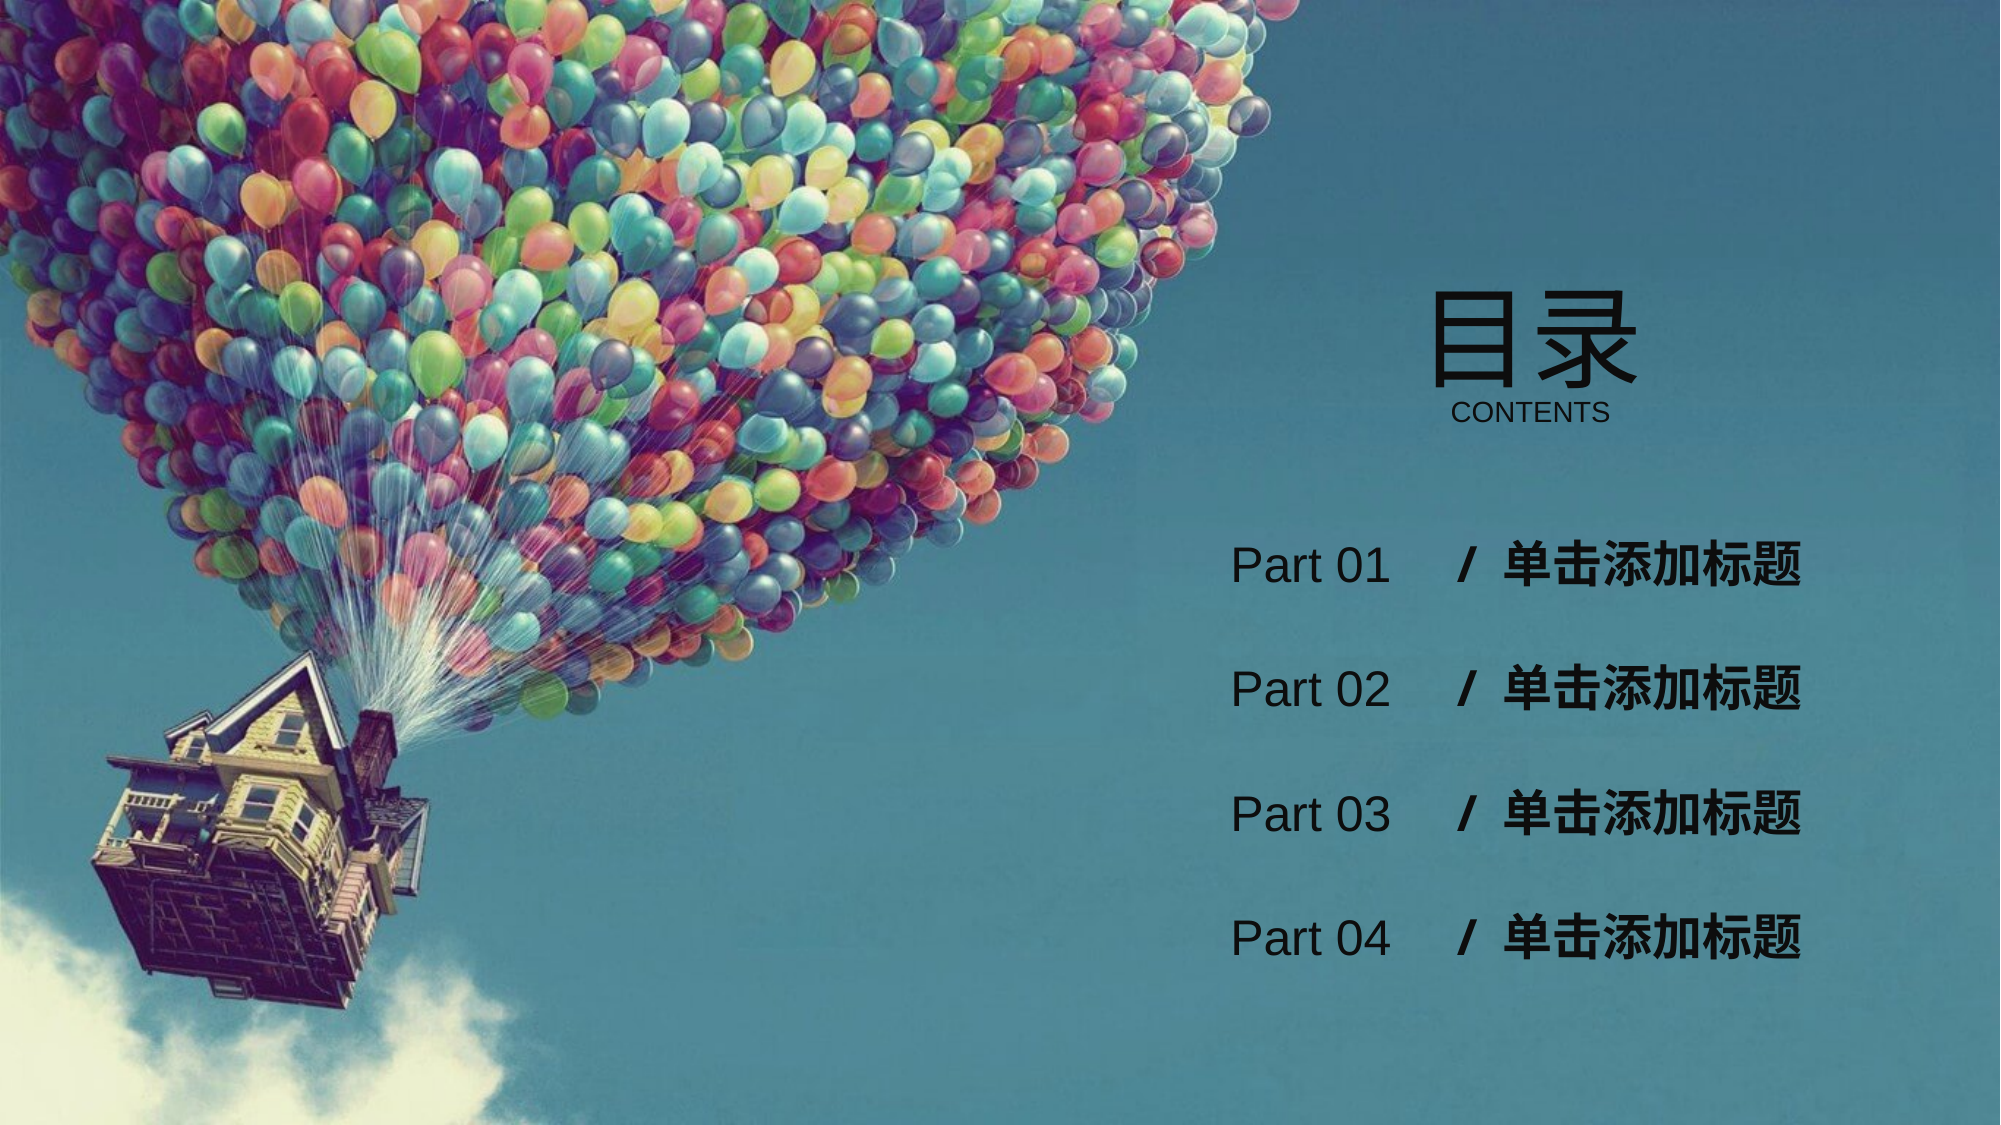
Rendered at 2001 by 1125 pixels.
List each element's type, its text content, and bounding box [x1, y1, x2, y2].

text_box Part 02 [1215, 649, 1478, 725]
text_box Part 03 [1215, 774, 1478, 849]
text_box / 单击添加标题 [1442, 898, 1921, 974]
text_box Part 04 [1215, 898, 1478, 973]
text_box Part 01 [1215, 525, 1478, 600]
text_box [1379, 259, 1682, 436]
text_box / 单击添加标题 [1442, 773, 1921, 849]
picture [0, 0, 2000, 1125]
text_box / 单击添加标题 [1442, 524, 1921, 600]
text_box / 单击添加标题 [1478, 649, 1921, 724]
